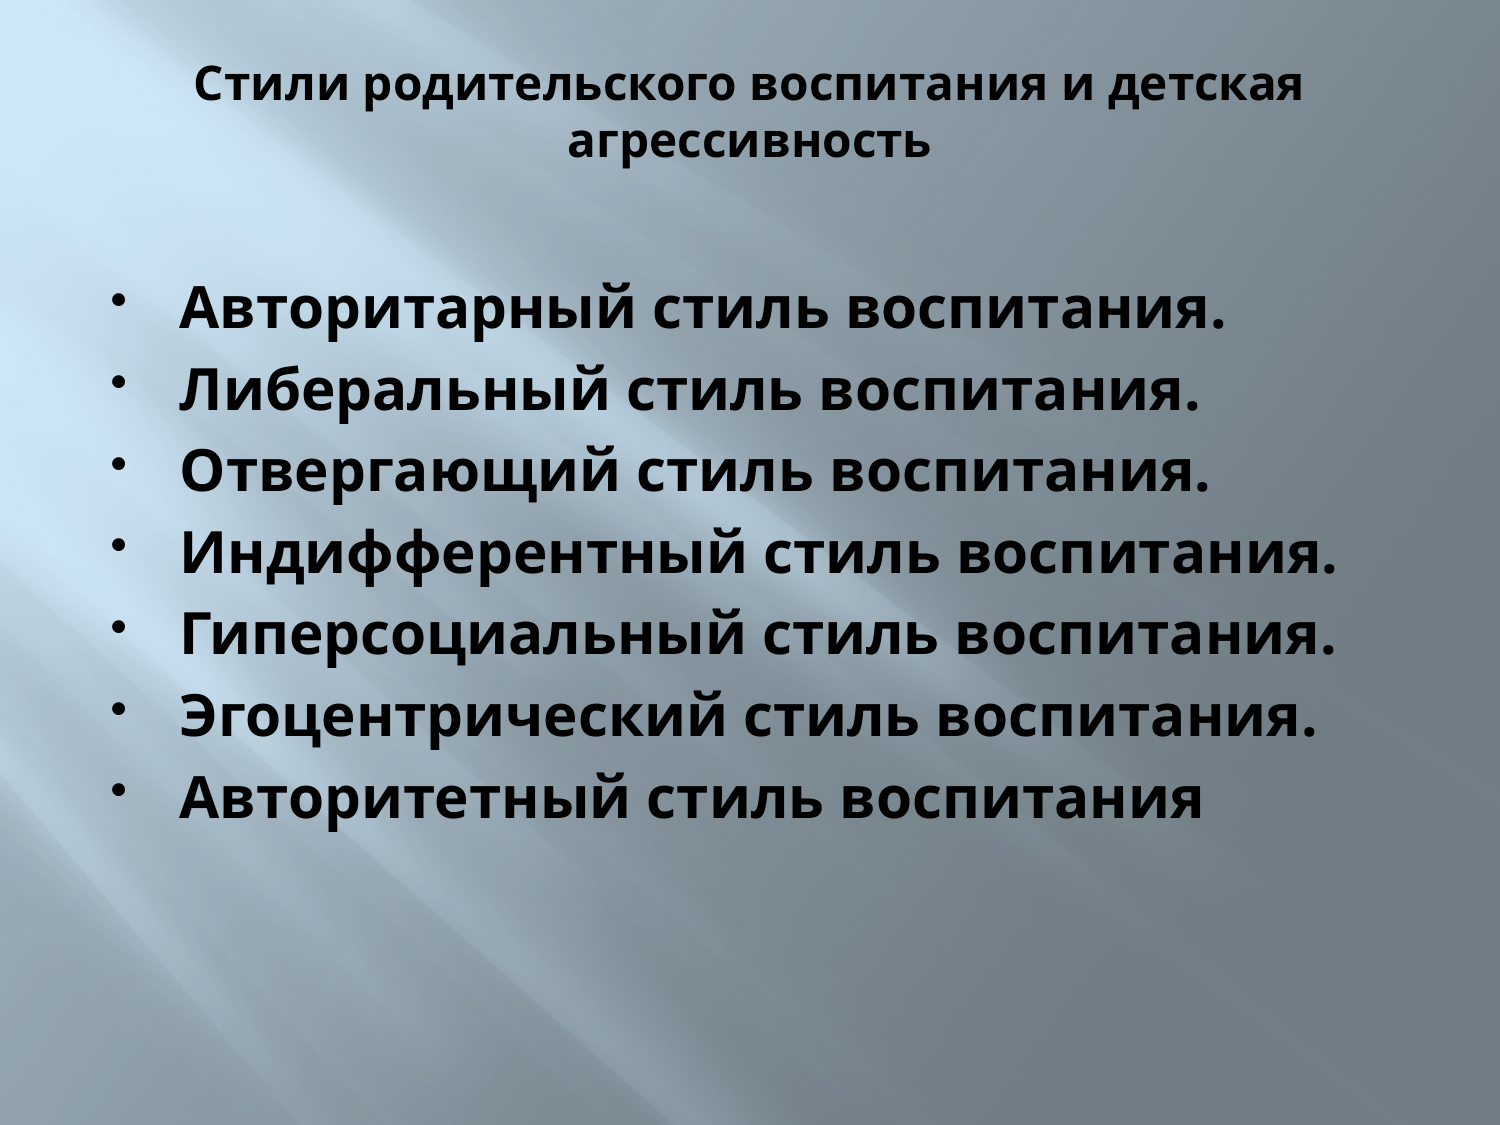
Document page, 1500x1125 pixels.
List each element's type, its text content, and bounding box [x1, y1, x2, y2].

list Авторитарный стиль воспитания. Либеральный стиль воспитания. Отвергающий стиль воспитания. Индифферентный стиль воспитания. Гиперсоциальный стиль воспитания. Эгоцентрический стиль воспитания. Авторитетный стиль воспитания [75, 262, 1425, 1035]
title Стили родительского воспитания и детская агрессивность [75, 45, 1425, 233]
